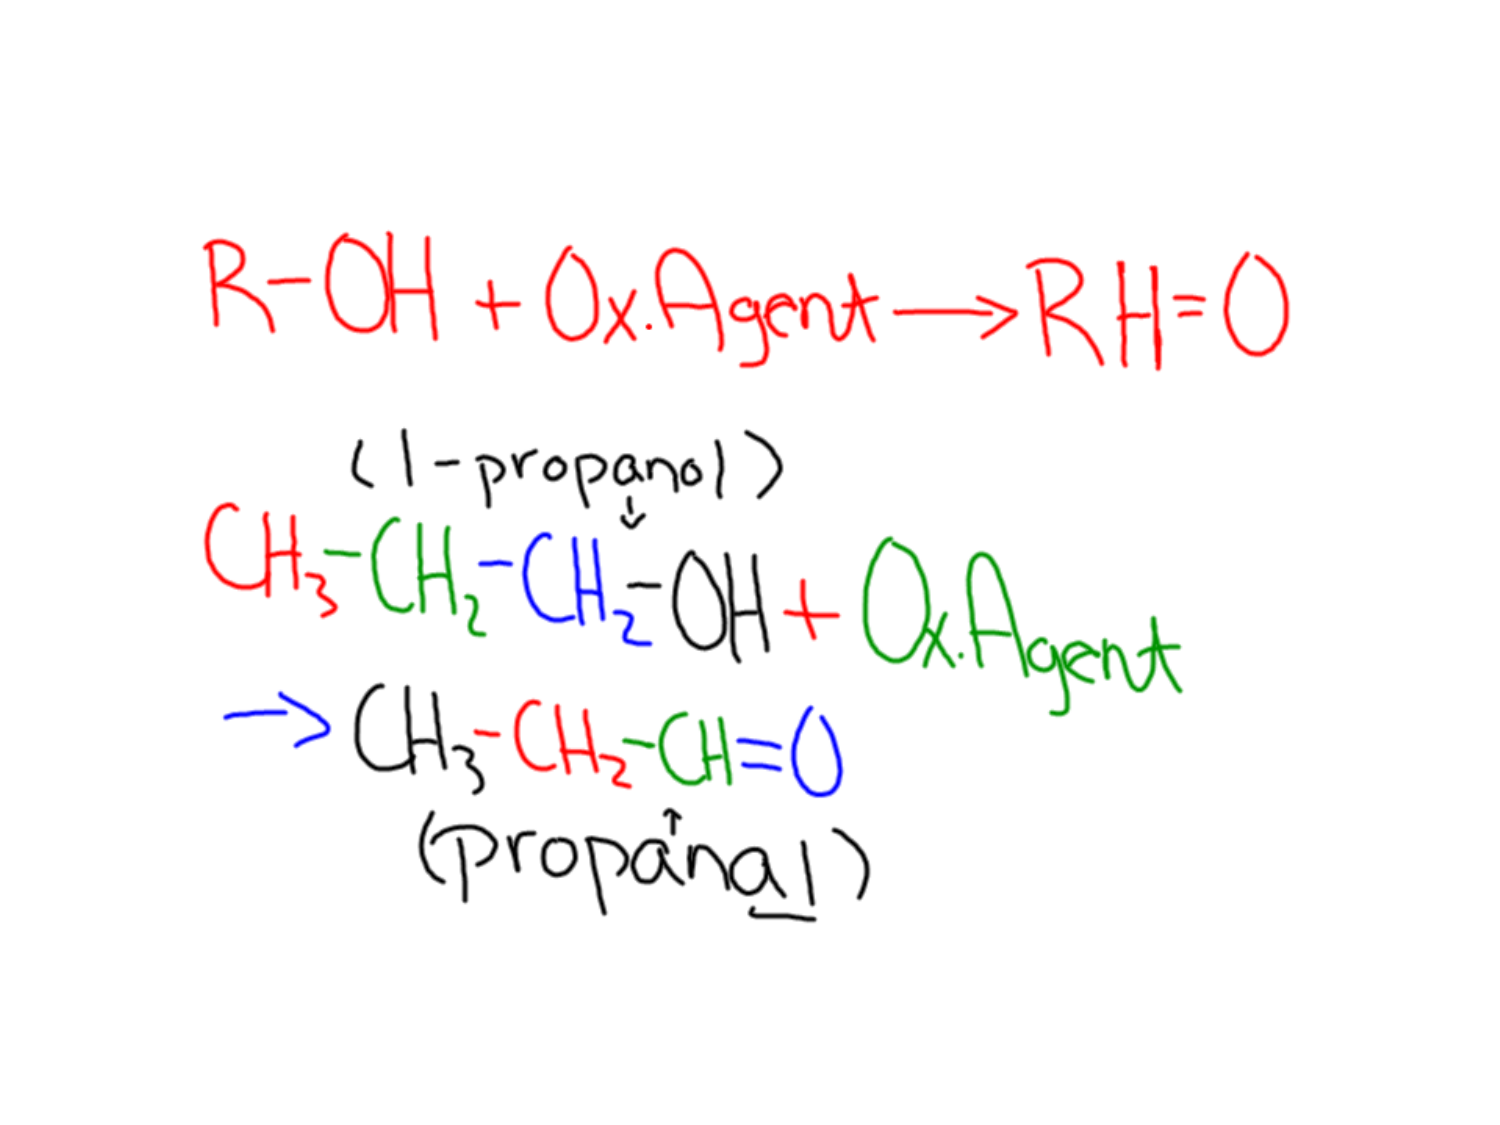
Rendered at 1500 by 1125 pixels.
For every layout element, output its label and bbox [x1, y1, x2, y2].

picture [147, 139, 1353, 986]
